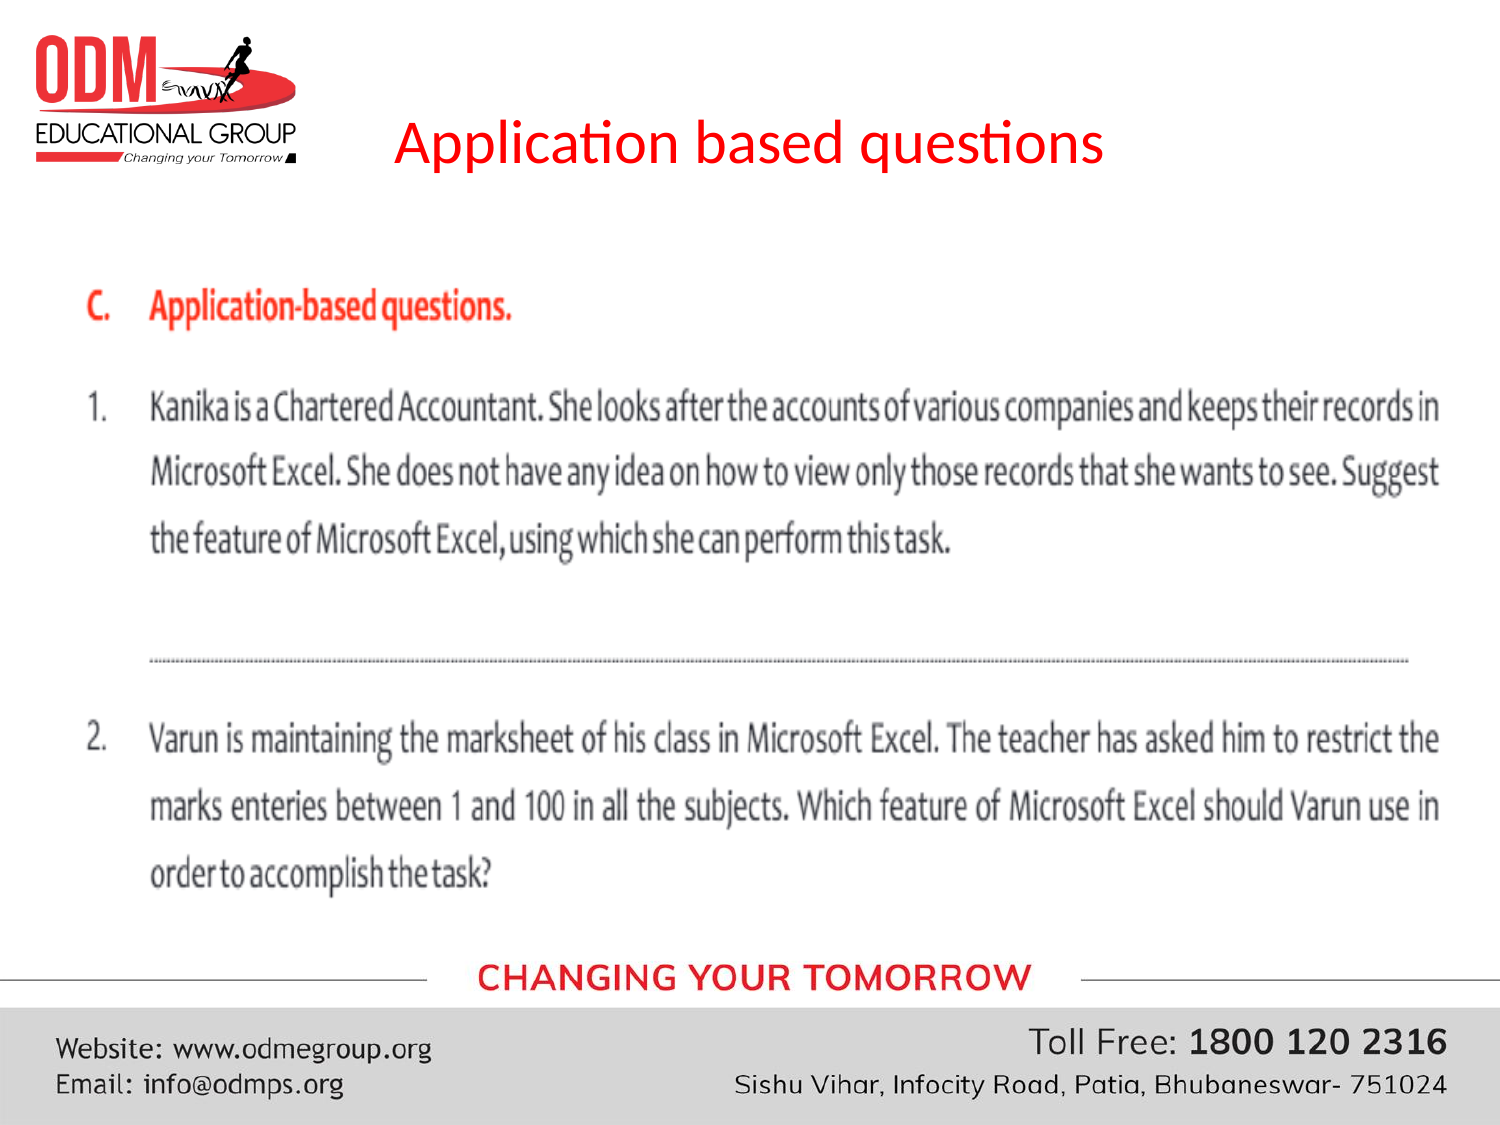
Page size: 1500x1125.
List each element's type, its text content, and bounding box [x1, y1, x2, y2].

picture [36, 35, 296, 164]
picture [0, 262, 1500, 1125]
title Application based questions [75, 45, 1425, 233]
